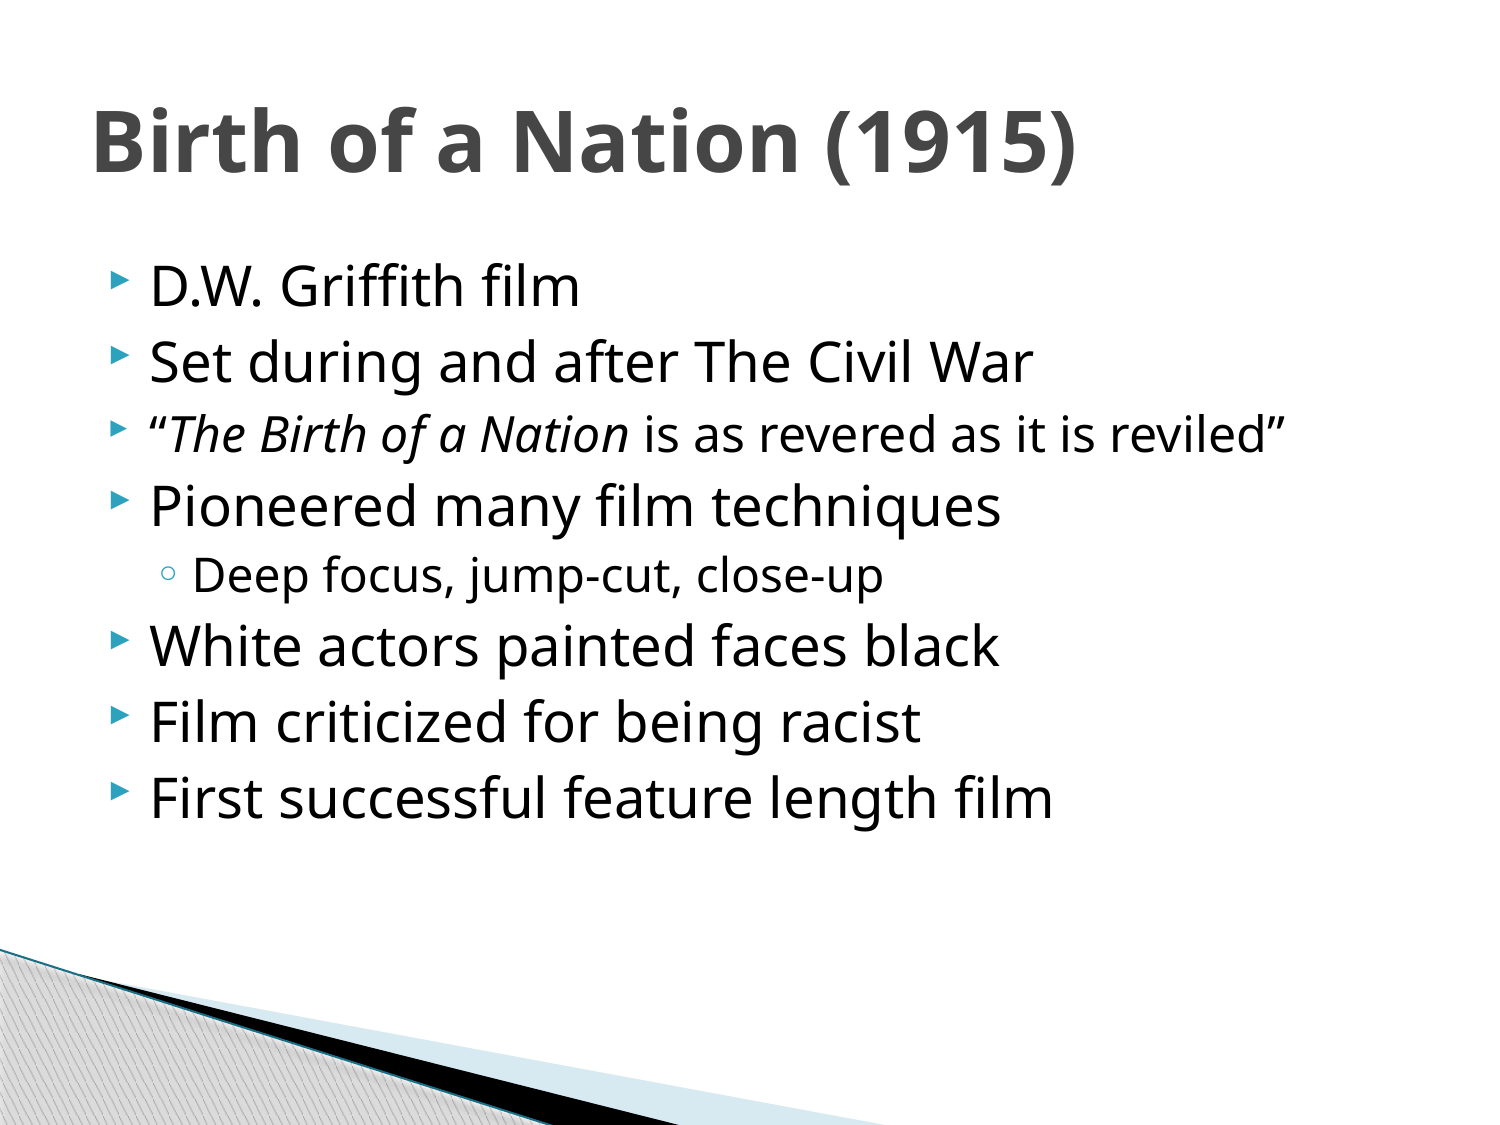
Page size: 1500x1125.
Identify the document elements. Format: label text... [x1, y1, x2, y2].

title Birth of a Nation (1915) [75, 45, 1425, 233]
list D.W. Griffith film Set during and after The Civil War “The Birth of a Nation is as revered as it is reviled” Pioneered many film techniques Deep focus, jump-cut, close-up White actors painted faces black Film criticized for being racist First successful feature length film [75, 243, 1425, 986]
